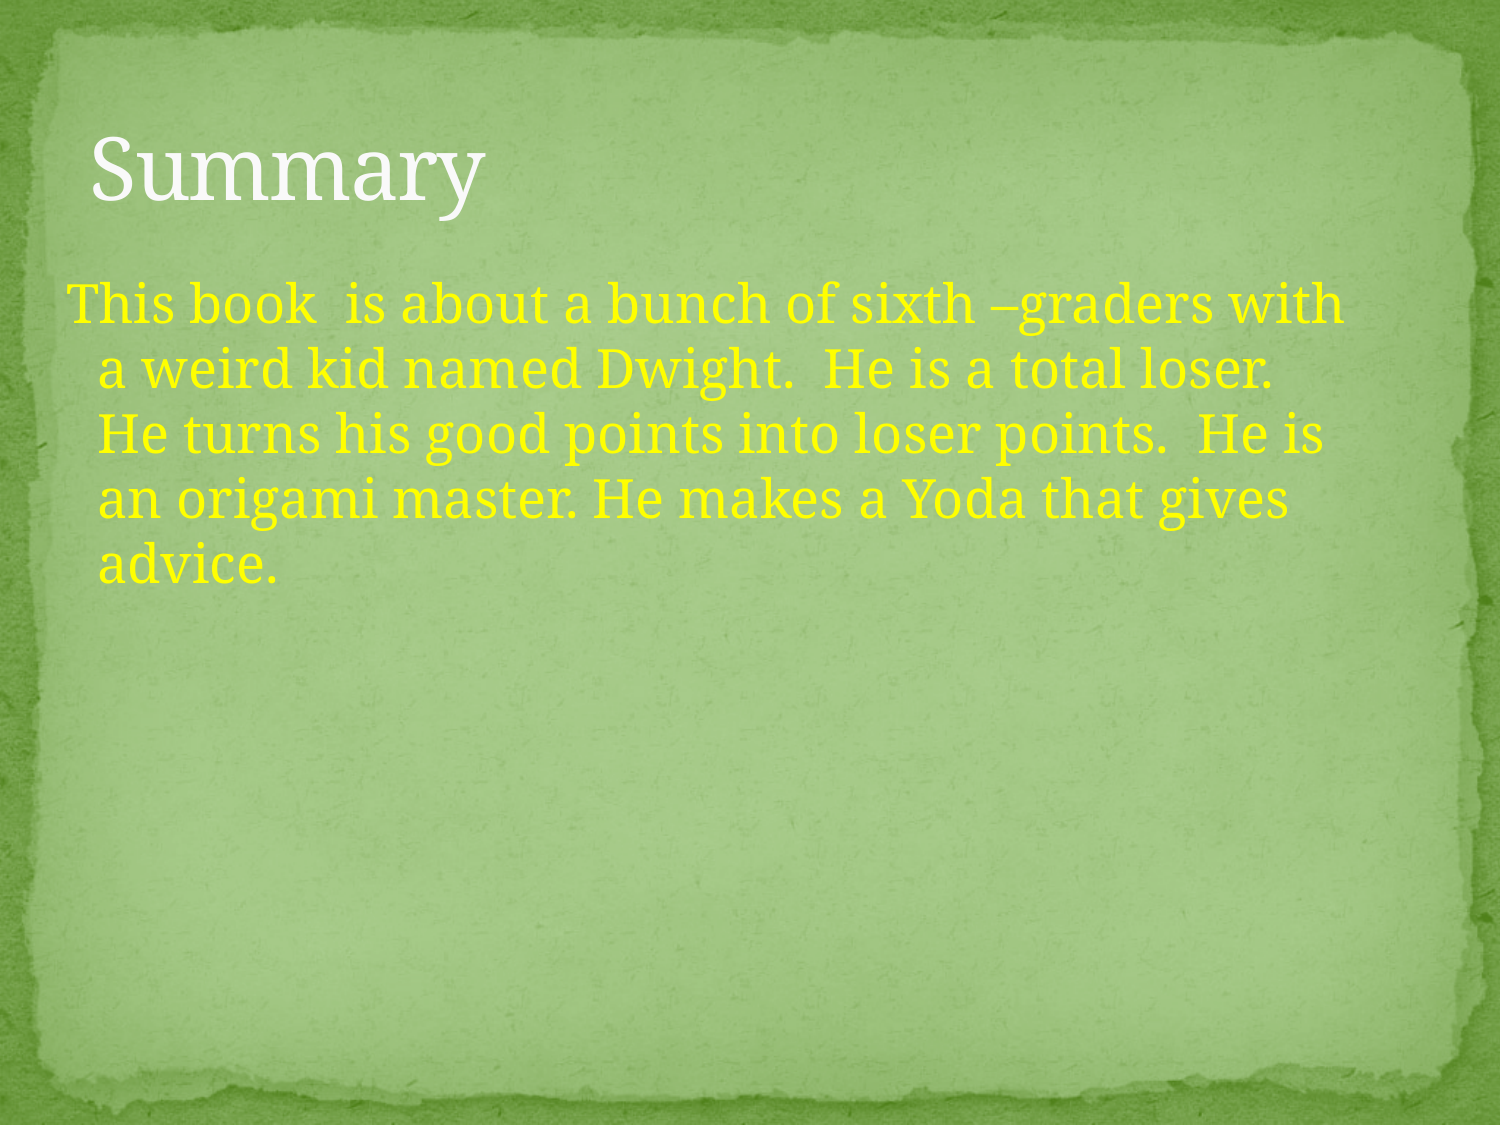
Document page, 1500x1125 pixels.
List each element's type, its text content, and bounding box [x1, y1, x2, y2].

list This book is about a bunch of sixth –graders with a weird kid named Dwight. He is a total loser. He turns his good points into loser points. He is an origami master. He makes a Yoda that gives advice. [37, 262, 1388, 1005]
title Summary [74, 24, 1425, 225]
